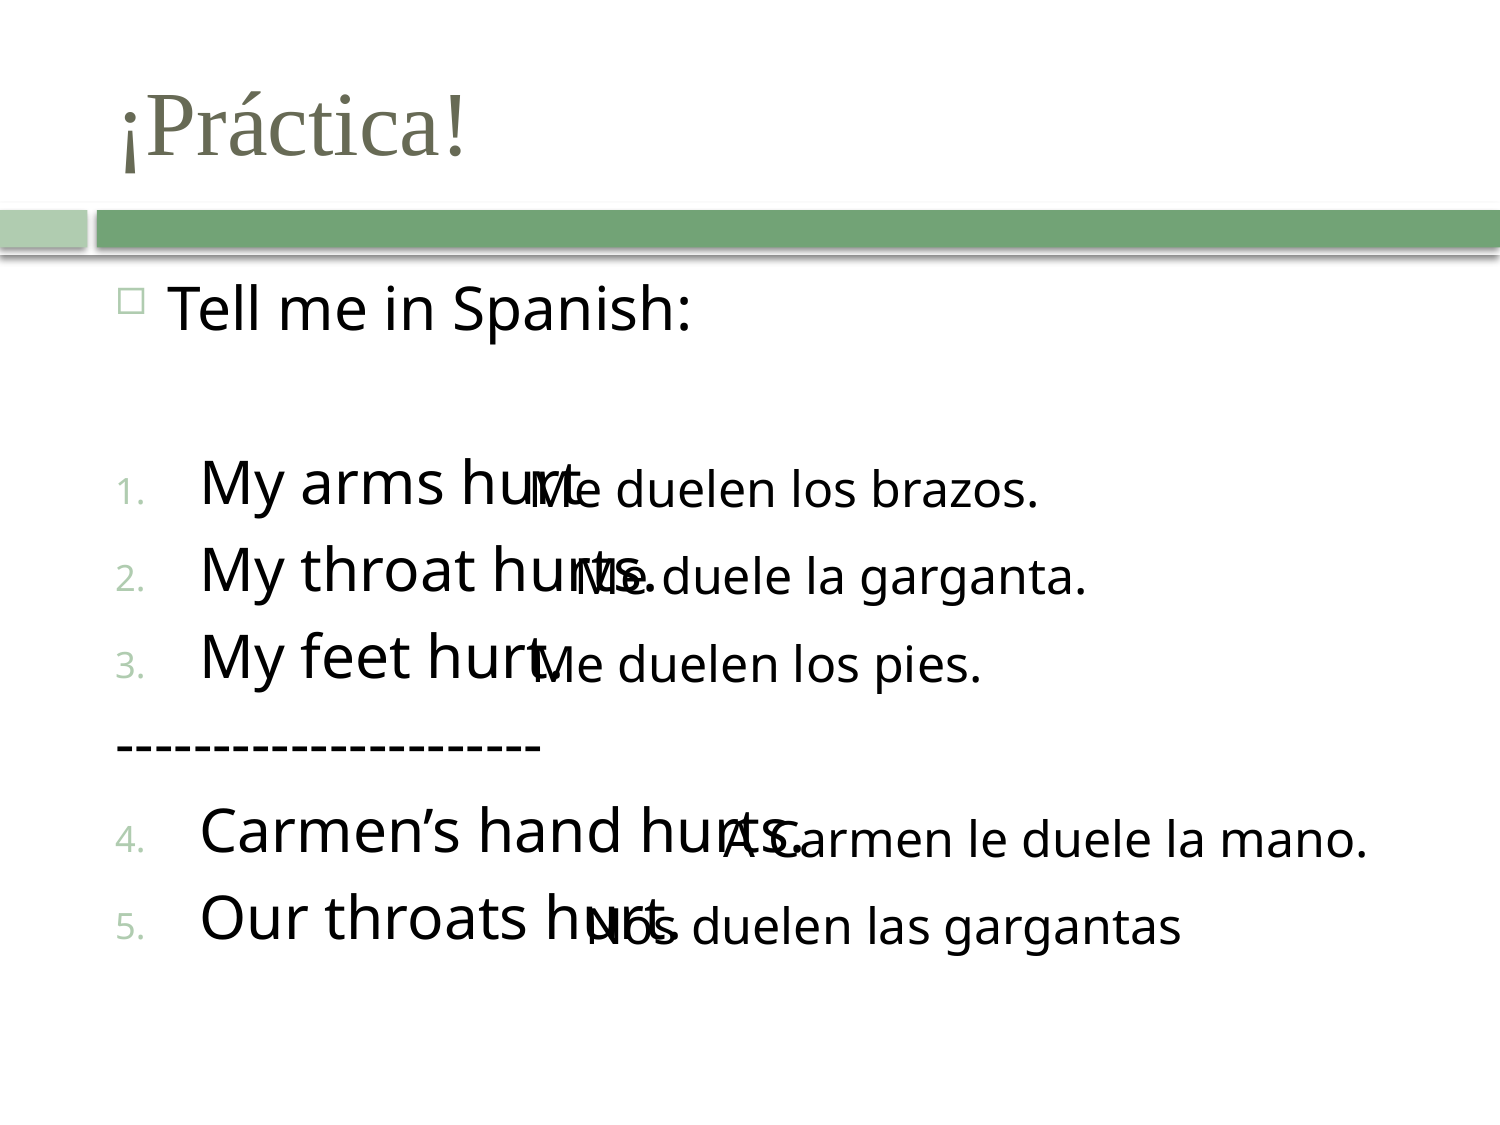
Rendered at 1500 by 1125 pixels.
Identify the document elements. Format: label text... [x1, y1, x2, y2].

text_box Me duele la garganta. [560, 537, 1103, 613]
text_box Nos duelen las gargantas [571, 887, 1198, 963]
text_box A Carmen le duele la mano. [708, 799, 1385, 875]
title ¡Práctica! [100, 37, 1438, 200]
text_box Me duelen los pies. [516, 624, 998, 700]
list Tell me in Spanish: My arms hurt My throat hurts. My feet hurt. ---------------------- Carmen’s hand hurts. Our throats hurt. [100, 262, 1438, 1000]
text_box Me duelen los brazos. [514, 449, 1056, 525]
